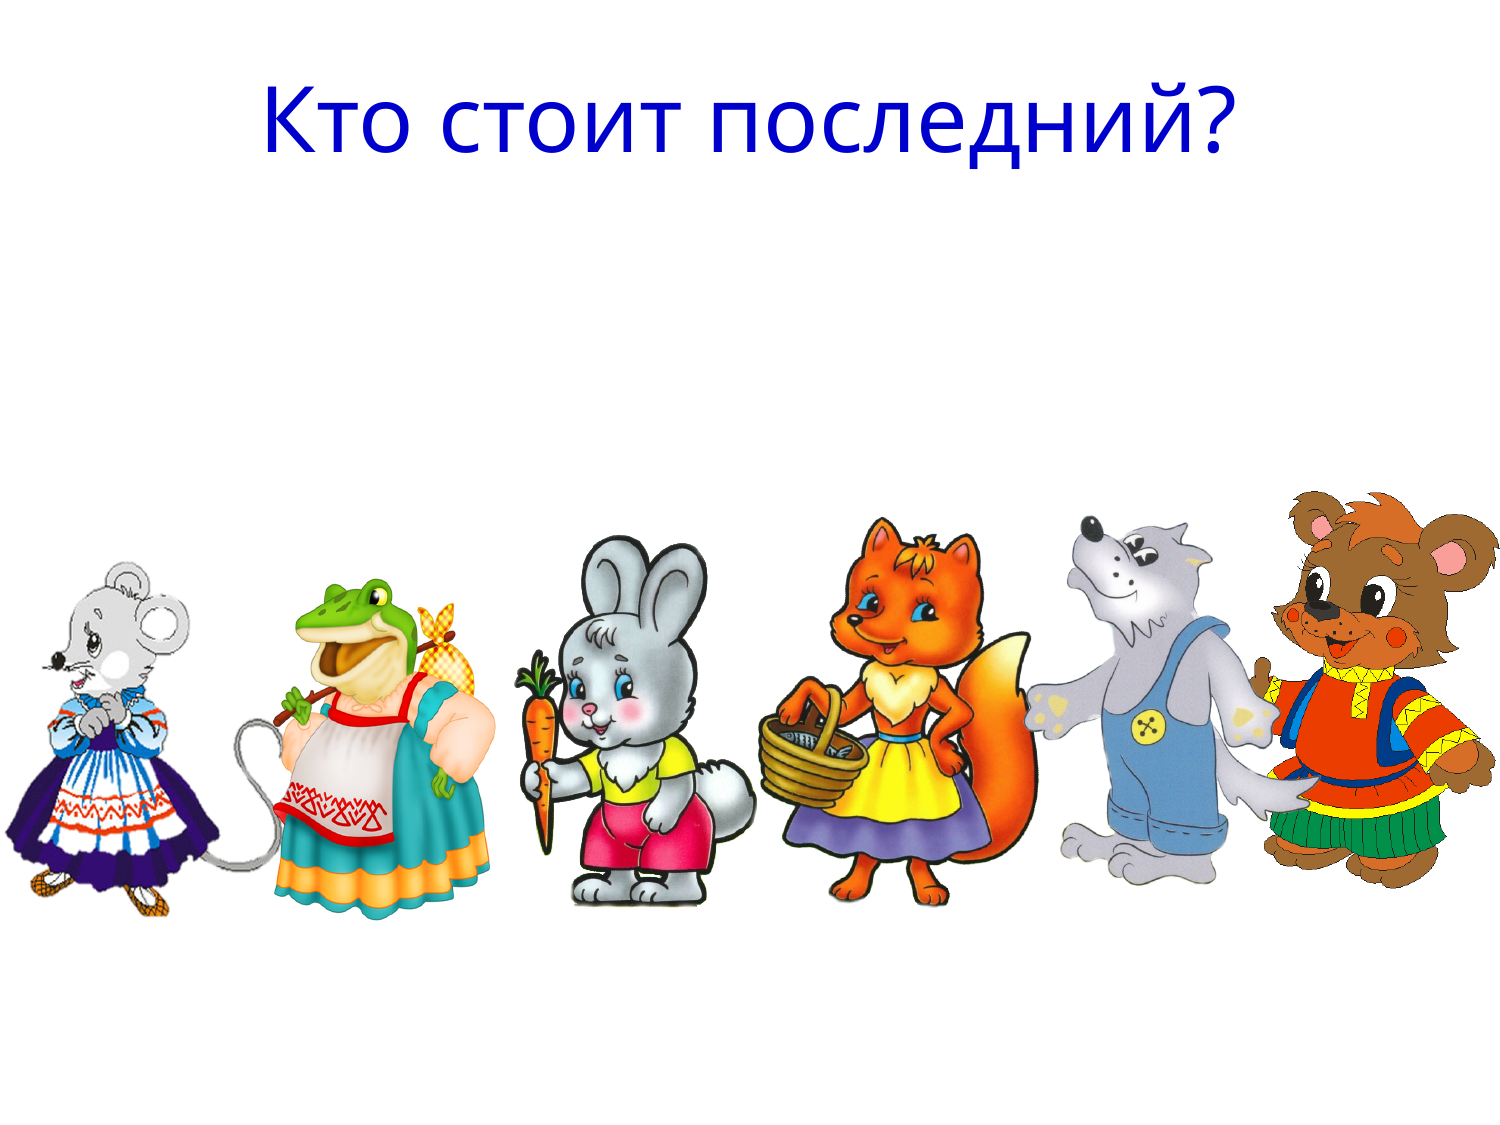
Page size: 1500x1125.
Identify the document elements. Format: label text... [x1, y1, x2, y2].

text_box Кто стоит последний? [60, 22, 1438, 209]
picture [3, 488, 1500, 953]
